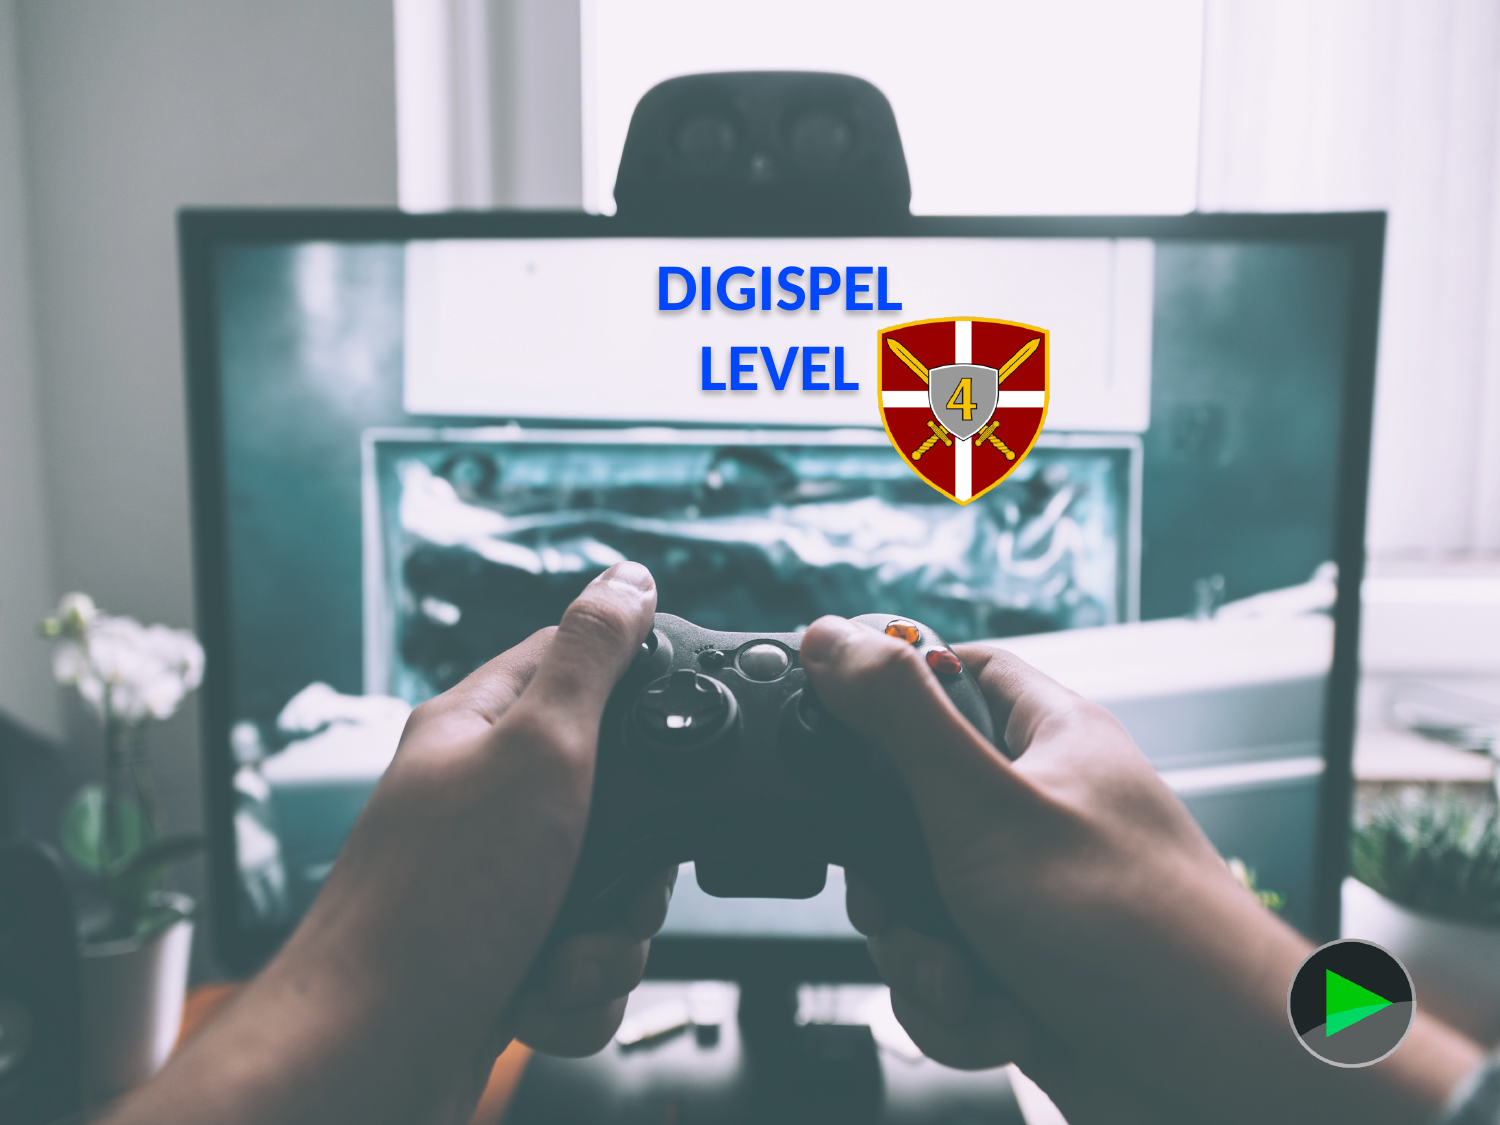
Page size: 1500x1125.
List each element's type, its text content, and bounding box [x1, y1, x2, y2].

picture [867, 303, 1058, 520]
picture [1269, 920, 1434, 1085]
list Nu ga je zelf aan de slag met Scratch. Klik op de Next button en ga REAL TIME naar je missie. [0, 0, 1500, 1125]
text_box Digispel level [348, 101, 1211, 502]
